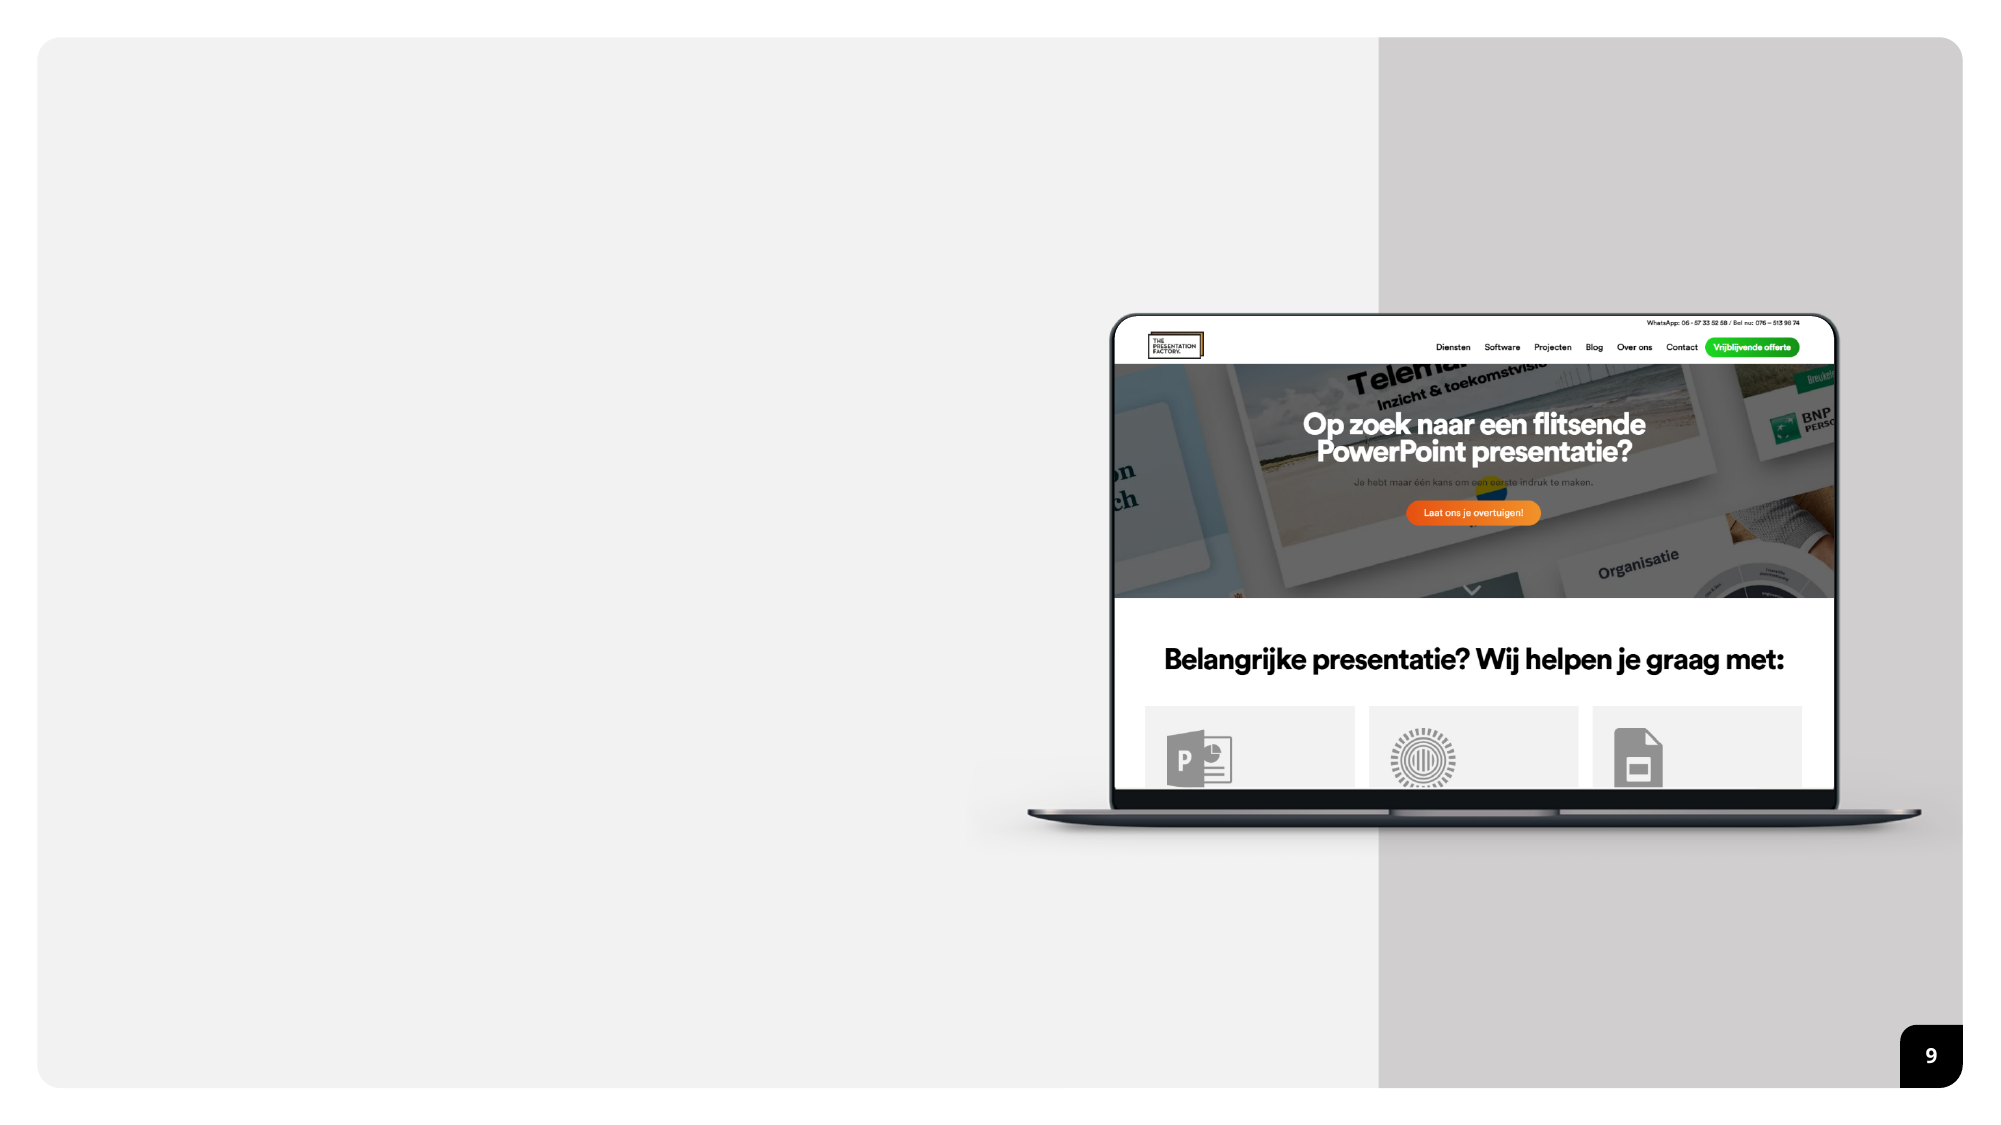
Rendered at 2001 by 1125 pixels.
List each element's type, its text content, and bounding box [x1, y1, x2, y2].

slide_number 9 [1900, 1024, 1963, 1088]
picture [964, 277, 1963, 879]
